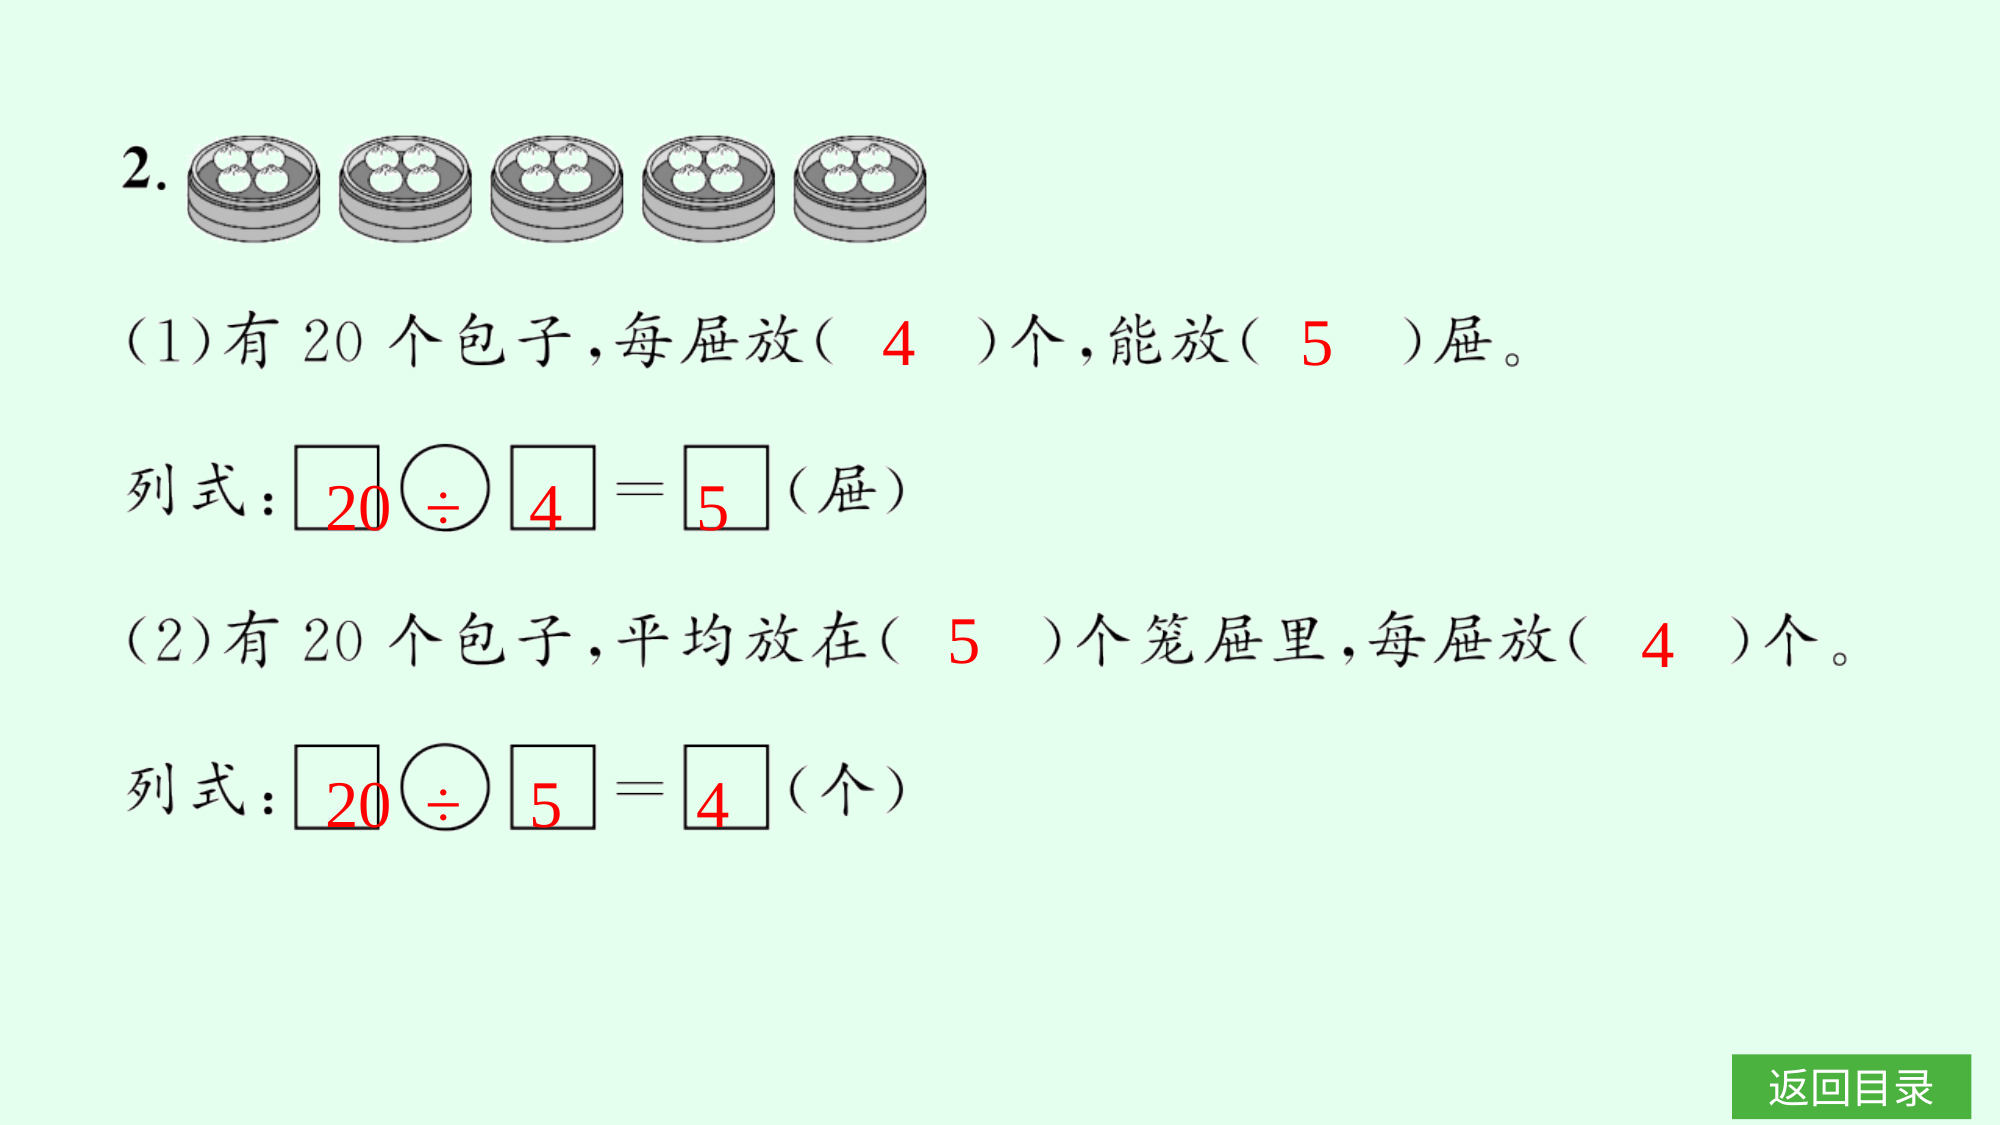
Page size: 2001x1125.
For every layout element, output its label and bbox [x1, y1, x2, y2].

picture [91, 120, 1902, 865]
